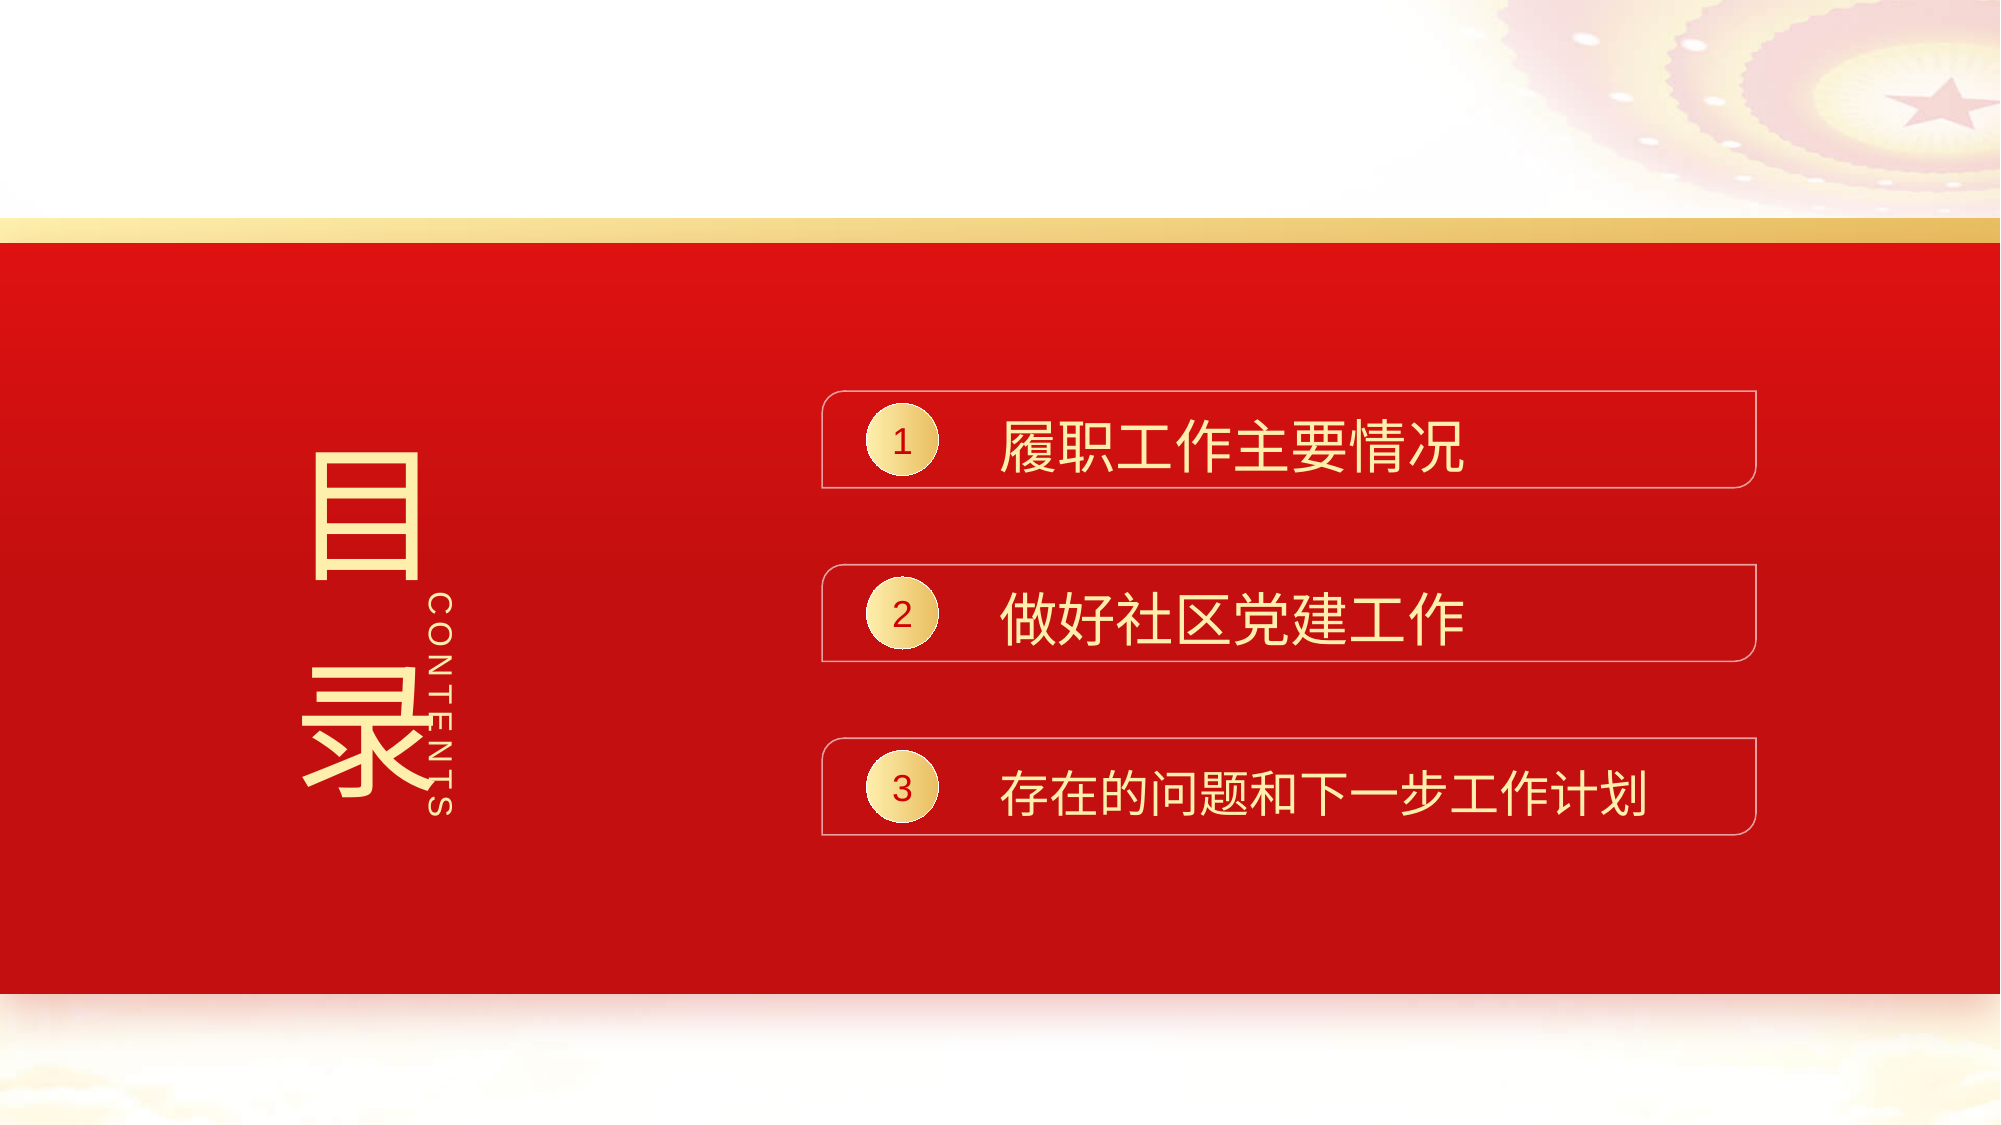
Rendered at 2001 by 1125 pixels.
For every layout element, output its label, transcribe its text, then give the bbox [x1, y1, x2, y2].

text_box [822, 738, 1757, 835]
picture [0, 0, 2000, 218]
text_box [0, 218, 2000, 243]
text_box [822, 391, 1757, 488]
text_box [822, 564, 1757, 662]
text_box 2 [866, 576, 939, 650]
text_box [0, 243, 2000, 995]
picture [0, 995, 2000, 1125]
text_box 做好社区党建工作 [984, 569, 1728, 661]
text_box 1 [866, 403, 939, 476]
text_box 履职工作主要情况 [984, 395, 1728, 488]
text_box 存在的问题和下一步工作计划 [984, 749, 1692, 830]
text_box 目 录 [277, 376, 386, 823]
text_box CONTENTS [415, 576, 478, 856]
text_box 3 [866, 750, 939, 823]
